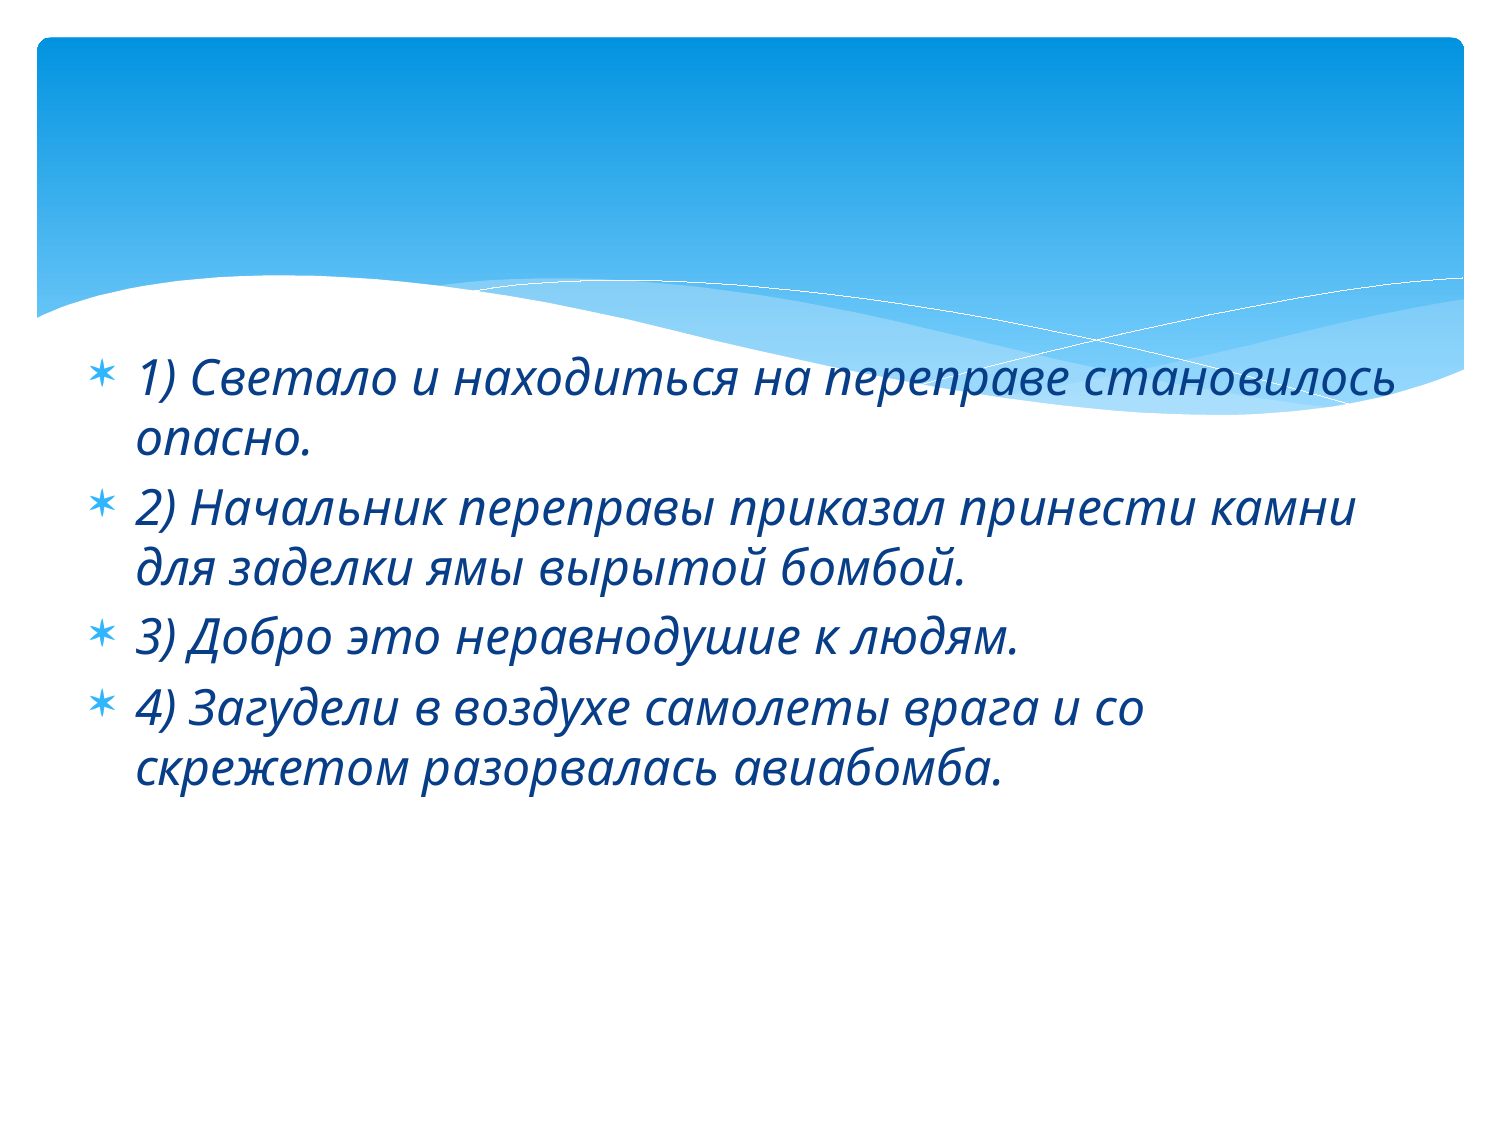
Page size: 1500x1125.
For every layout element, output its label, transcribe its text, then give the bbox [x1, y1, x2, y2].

list 1) Светало и находиться на переправе становилось опасно. 2) Начальник переправы приказал принести камни для заделки ямы вырытой бомбой. 3) Добро это неравнодушие к людям. 4) Загудели в воздухе самолеты врага и со скрежетом разорвалась авиабомба. [75, 337, 1425, 938]
